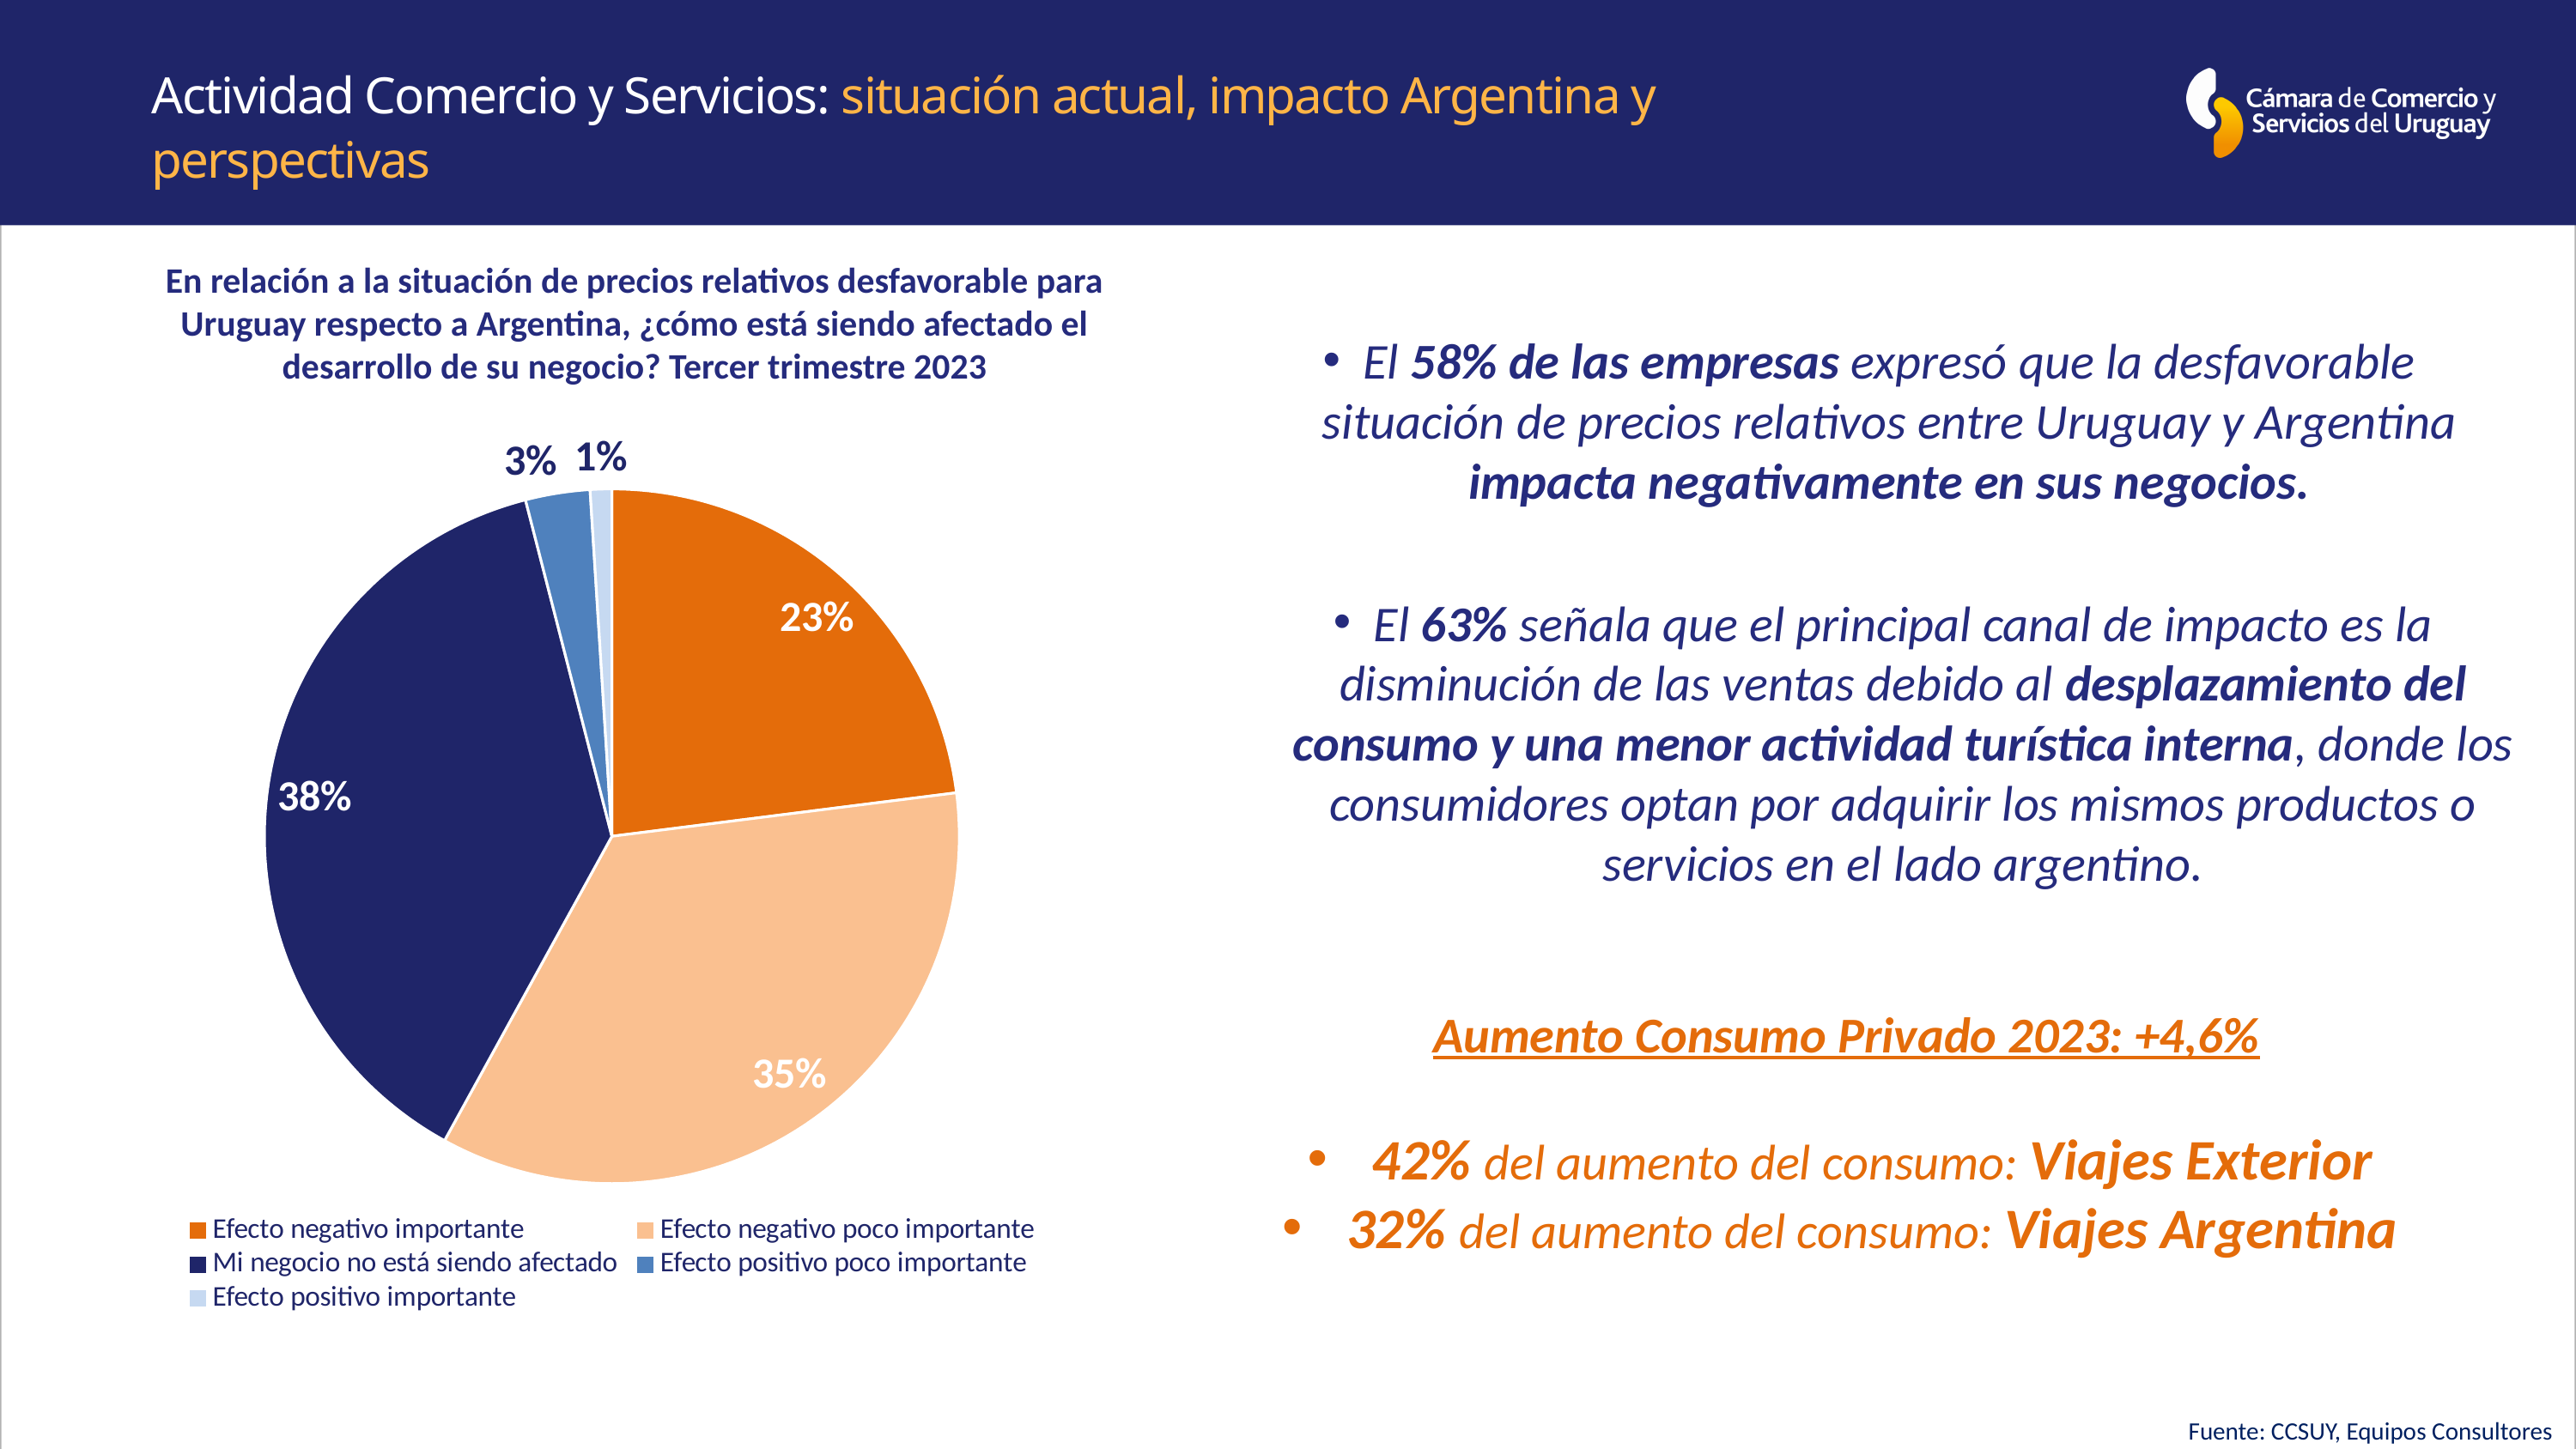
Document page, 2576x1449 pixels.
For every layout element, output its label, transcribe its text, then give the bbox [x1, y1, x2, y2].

chart [54, 420, 1170, 1319]
text_box En relación a la situación de precios relativos desfavorable para Uruguay respecto a Argentina, ¿cómo está siendo afectado el desarrollo de su negocio? Tercer trimestre 2023 [151, 251, 1118, 393]
picture [2186, 67, 2497, 158]
text_box El 58% de las empresas expresó que la desfavorable situación de precios relativos entre Uruguay y Argentina impacta negativamente en sus negocios. [1222, 323, 2517, 516]
text_box [0, 0, 2576, 226]
text_box El 63% señala que el principal canal de impacto es la disminución de las ventas debido al desplazamiento del consumo y una menor actividad turística interna, donde los consumidores optan por adquirir los mismos productos o servicios en el lado argentino. [1228, 585, 2538, 898]
text_box Fuente: CCSUY, Equipos Consultores [1760, 1379, 2553, 1446]
text_box Aumento Consumo Privado 2023: +4,6% 42% del aumento del consumo: Viajes Exterior 32% del aumento del consumo: Viajes Argentina [1200, 996, 2494, 1267]
text_box Actividad Comercio y Servicios: situación actual, impacto Argentina y perspectivas [151, 58, 1668, 189]
